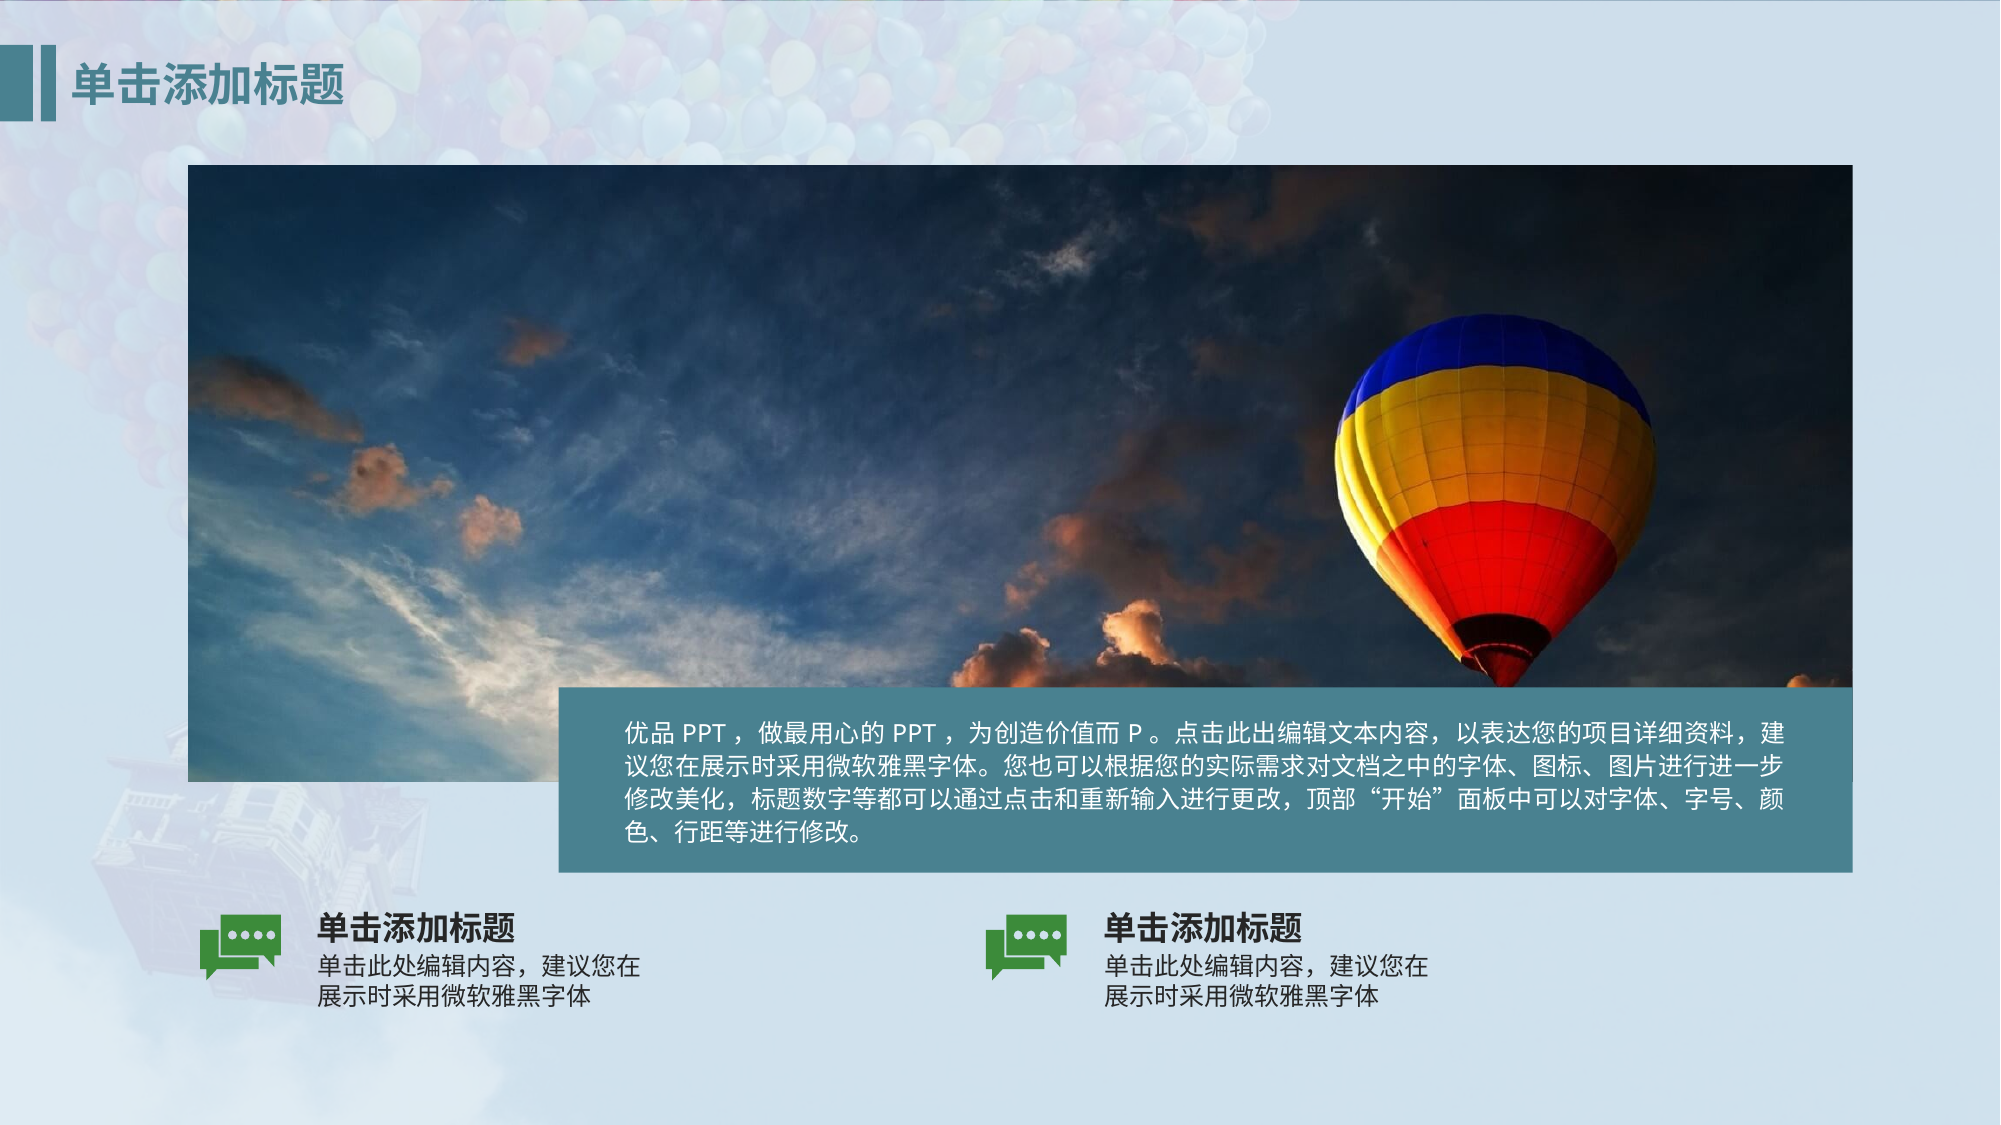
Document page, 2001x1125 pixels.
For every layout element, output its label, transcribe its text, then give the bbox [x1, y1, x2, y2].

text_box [985, 914, 1067, 981]
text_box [200, 914, 281, 981]
text_box 单击添加标题 [1088, 903, 1387, 950]
text_box 单击此处编辑内容，建议您在展示时采用微软雅黑字体 [317, 936, 665, 1025]
text_box 单击添加标题 [301, 903, 600, 950]
text_box [558, 782, 1853, 873]
picture [187, 165, 1853, 782]
text_box 优品PPT，做最用心的PPT，为创造价值而P。点击此出编辑文本内容，以表达您的项目详细资料，建议您在展示时采用微软雅黑字体。您也可以根据您的实际需求对文档之中的字体、图标、图片进行进一步修改美化，标题数字等都可以通过点击和重新输入进行更改，顶部“开始”面板中可以对字体、字号、颜色、行距等进行修改。 [610, 782, 1802, 854]
text_box 单击添加标题 [55, 47, 460, 118]
text_box 单击此处编辑内容，建议您在展示时采用微软雅黑字体 [1104, 936, 1452, 1025]
